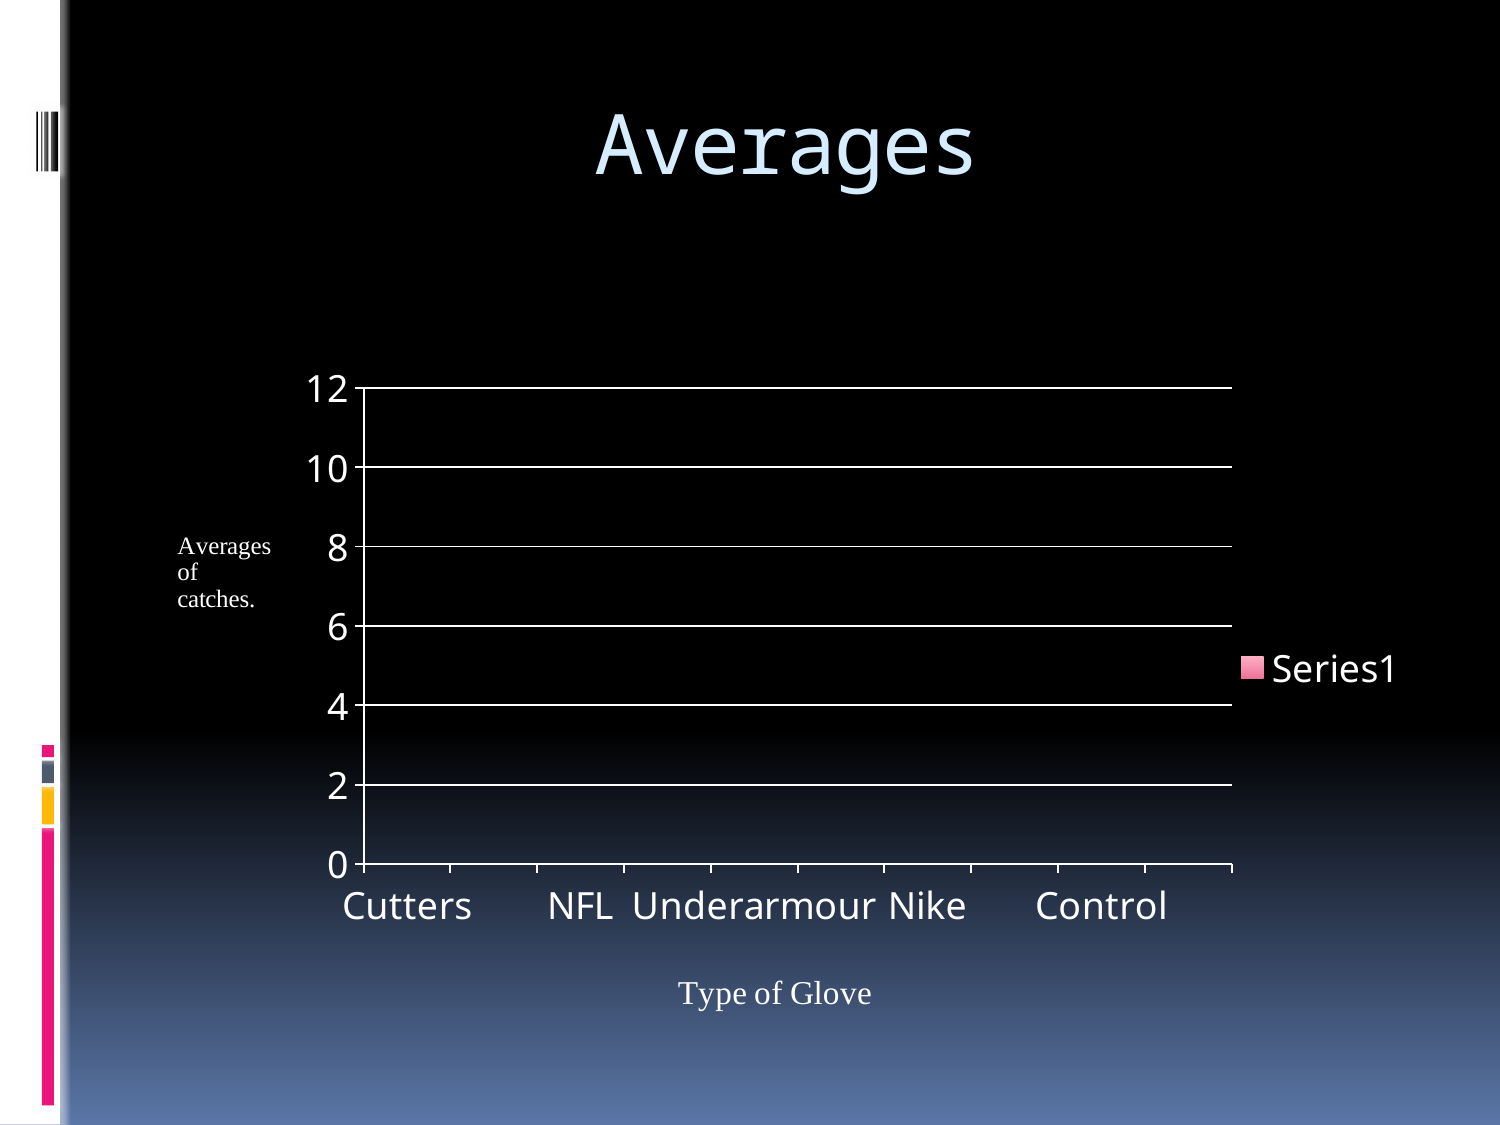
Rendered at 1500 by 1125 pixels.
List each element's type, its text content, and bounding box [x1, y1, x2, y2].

title Averages [150, 83, 1425, 234]
chart [149, 292, 1426, 1044]
